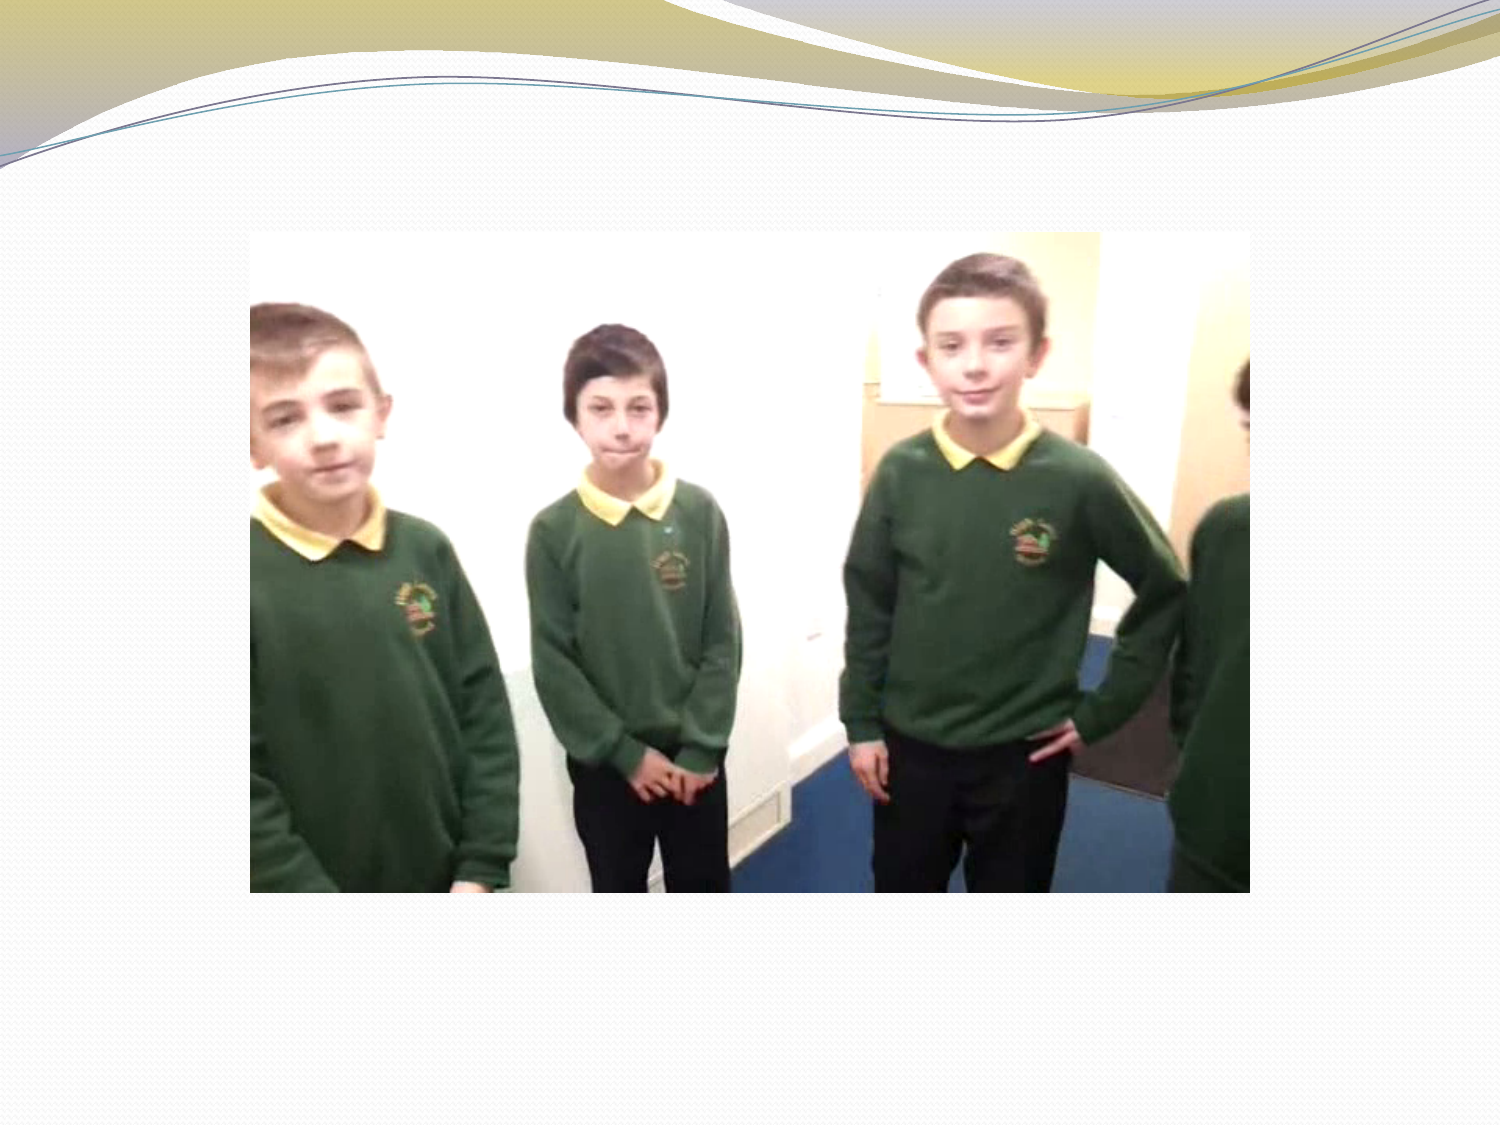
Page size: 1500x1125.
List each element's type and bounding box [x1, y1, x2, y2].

text_box [249, 230, 1251, 894]
